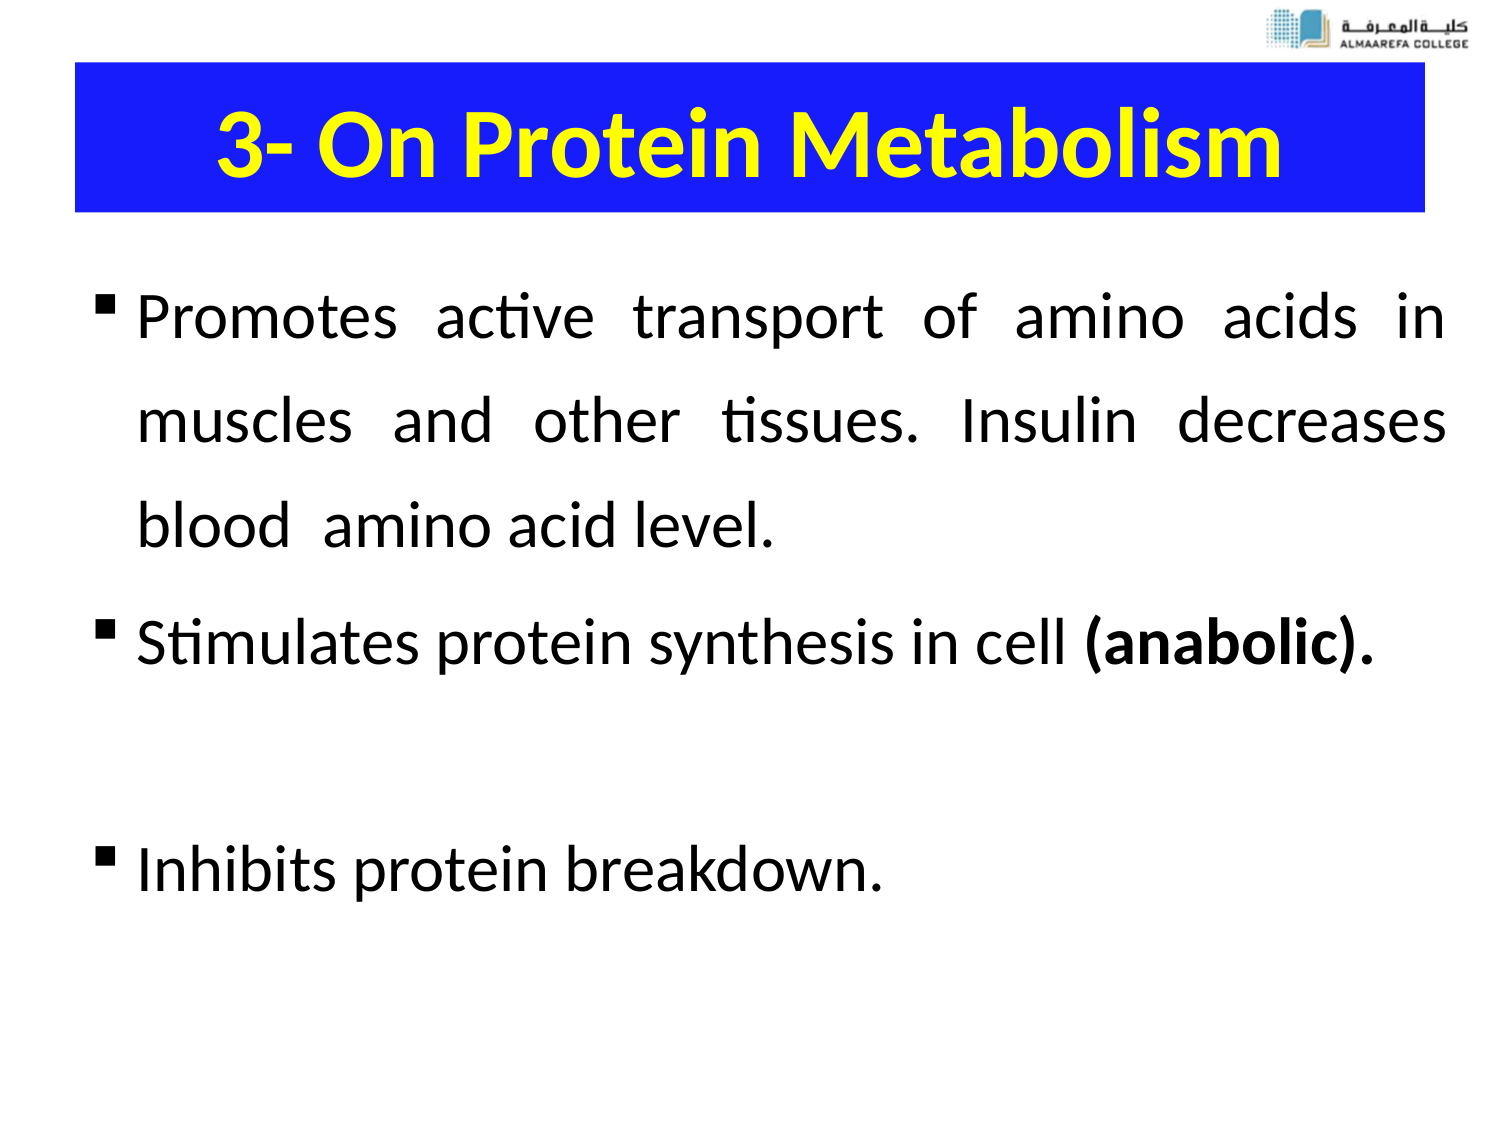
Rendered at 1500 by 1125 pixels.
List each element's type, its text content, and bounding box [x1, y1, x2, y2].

title 3- On Protein Metabolism [75, 62, 1425, 187]
list Promotes active transport of amino acids in muscles and other tissues. Insulin decreases blood amino acid level. Stimulates protein synthesis in cell (anabolic). Inhibits protein breakdown. [0, 187, 1463, 1063]
picture [1262, 0, 1473, 65]
